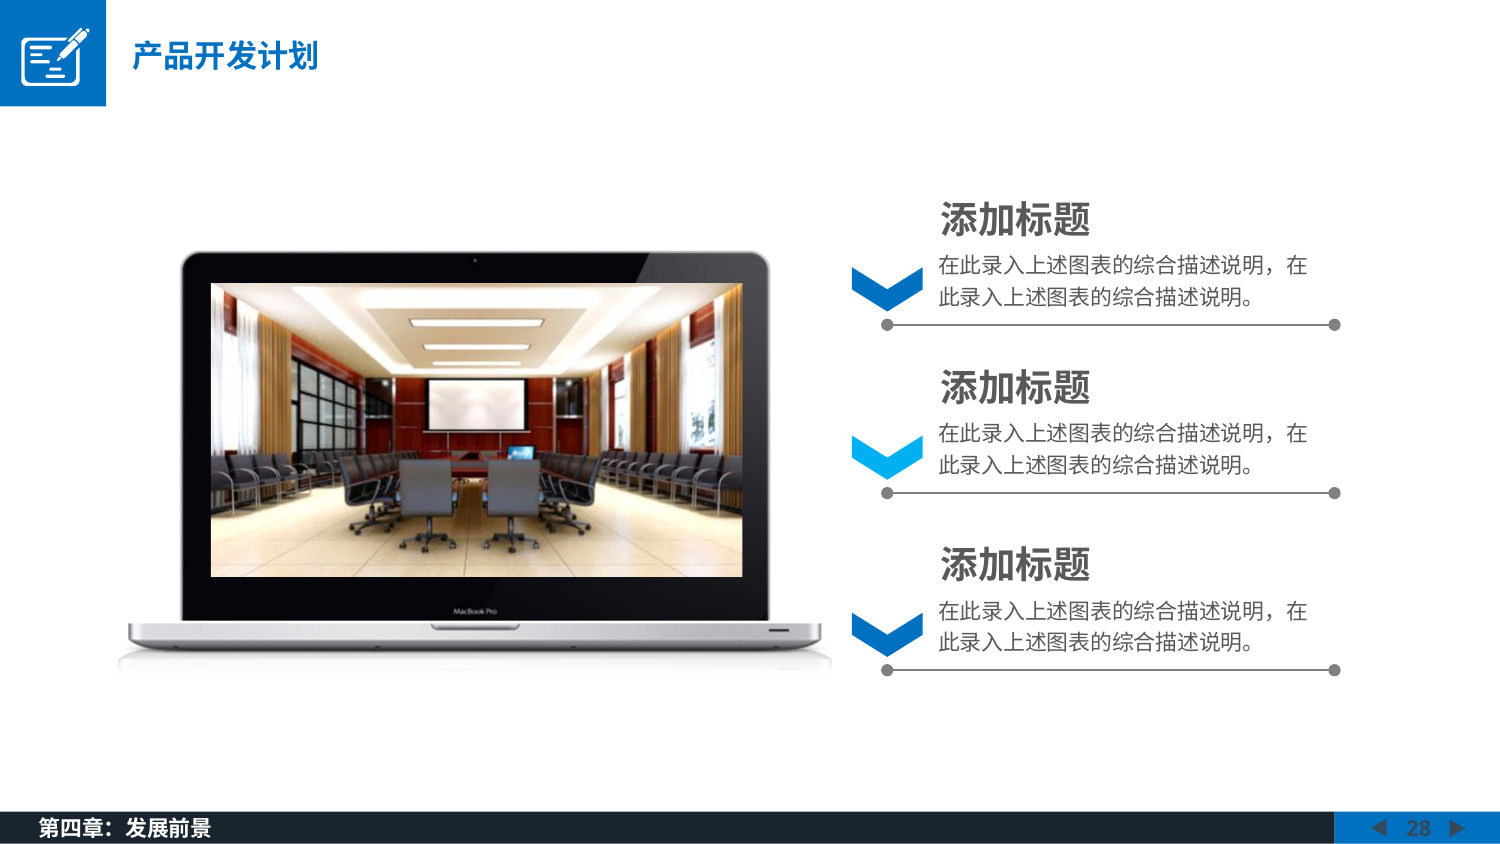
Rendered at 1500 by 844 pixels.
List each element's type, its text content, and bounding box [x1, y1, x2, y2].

text_box [856, 610, 925, 659]
text_box [856, 433, 925, 482]
text_box 添加标题 [929, 358, 1103, 409]
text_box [98, 225, 852, 679]
text_box 产品开发计划 [121, 44, 644, 103]
text_box 在此录入上述图表的综合描述说明，在此录入上述图表的综合描述说明。 [927, 409, 1335, 484]
text_box 28 [1334, 809, 1500, 844]
text_box 在此录入上述图表的综合描述说明，在此录入上述图表的综合描述说明。 [927, 586, 1335, 661]
text_box 添加标题 [929, 535, 1103, 586]
text_box [0, 0, 108, 108]
text_box 在此录入上述图表的综合描述说明，在此录入上述图表的综合描述说明。 [927, 240, 1335, 315]
text_box [108, 0, 1500, 108]
text_box 添加标题 [929, 189, 1103, 240]
text_box [856, 265, 925, 314]
text_box [21, 27, 90, 86]
text_box 第四章：发展前景 [0, 809, 254, 844]
text_box [254, 809, 1332, 844]
